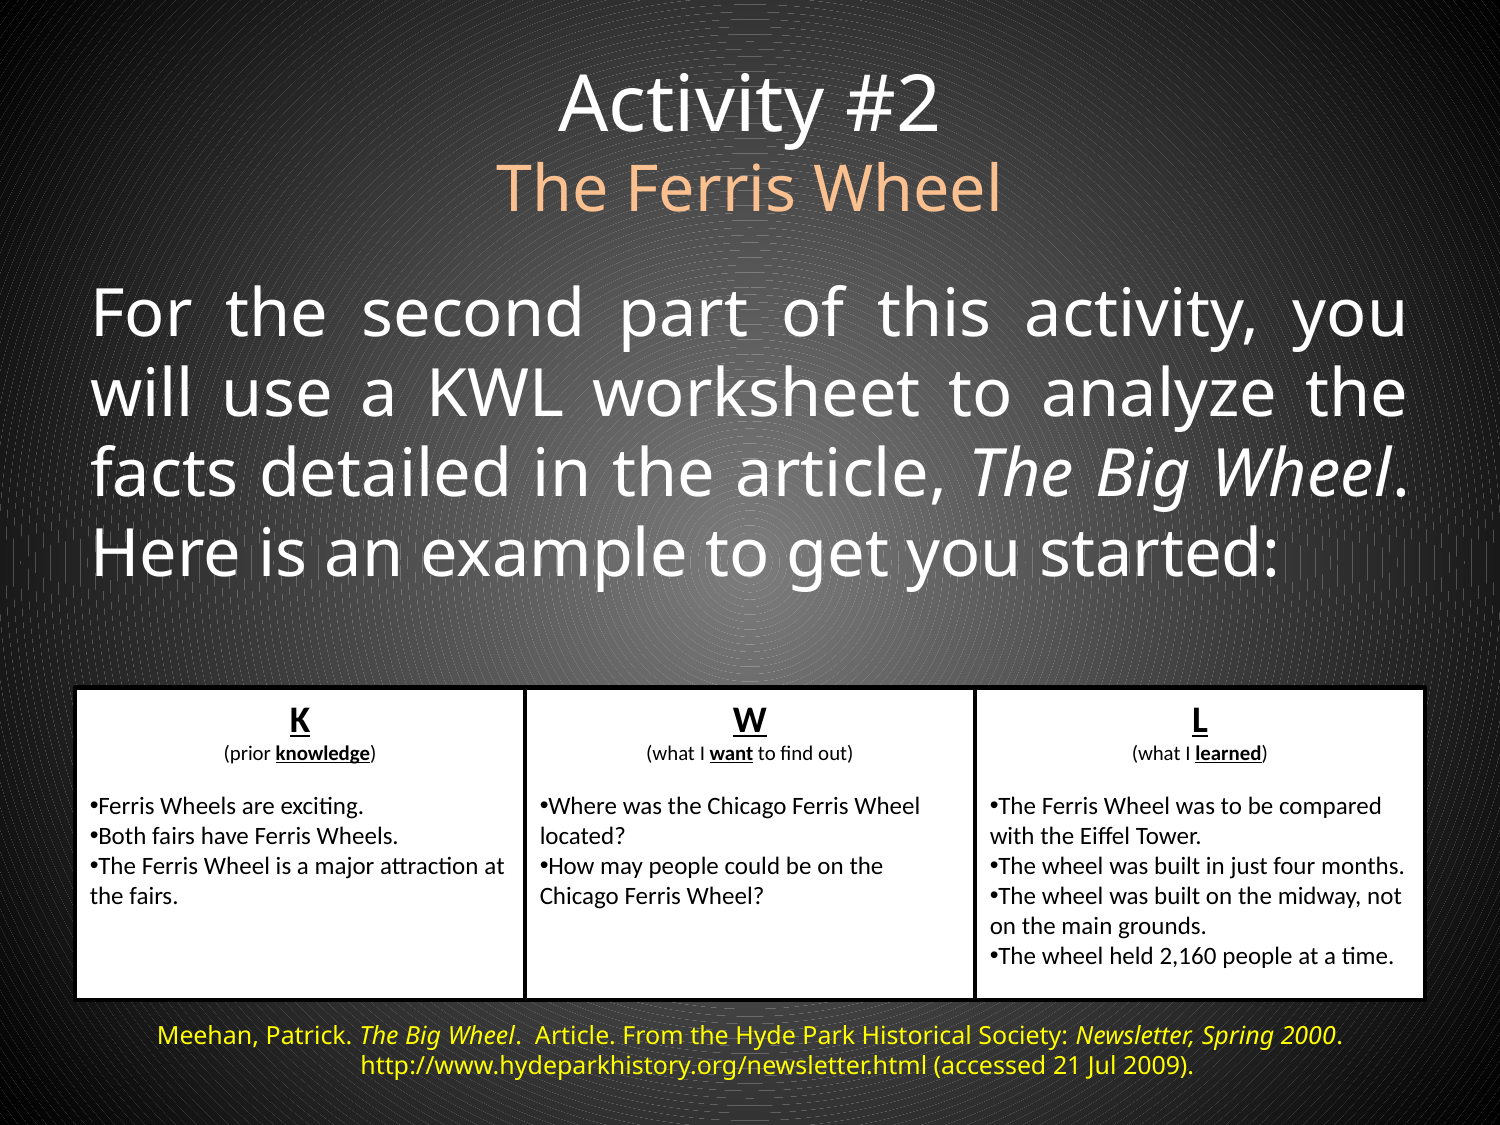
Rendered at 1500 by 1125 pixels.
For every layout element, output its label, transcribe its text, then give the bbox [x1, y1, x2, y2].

title Activity #2 The Ferris Wheel [75, 45, 1425, 233]
text_box Meehan, Patrick. The Big Wheel. Article. From the Hyde Park Historical Society: Newsletter, Spring 2000. http://www.hydeparkhistory.org/newsletter.html (accessed 21 Jul 2009). [37, 1012, 1463, 1088]
list For the second part of this activity, you will use a KWL worksheet to analyze the facts detailed in the article, The Big Wheel. Here is an example to get you started: [75, 262, 1425, 685]
text_box L (what I learned) The Ferris Wheel was to be compared with the Eiffel Tower. The wheel was built in just four months. The wheel was built on the midway, not on the main grounds. The wheel held 2,160 people at a time. [977, 685, 1427, 1002]
text_box K (prior knowledge) Ferris Wheels are exciting. Both fairs have Ferris Wheels. The Ferris Wheel is a major attraction at the fairs. [73, 685, 523, 1002]
text_box W (what I want to find out) Where was the Chicago Ferris Wheel located? How may people could be on the Chicago Ferris Wheel? [523, 685, 977, 1002]
